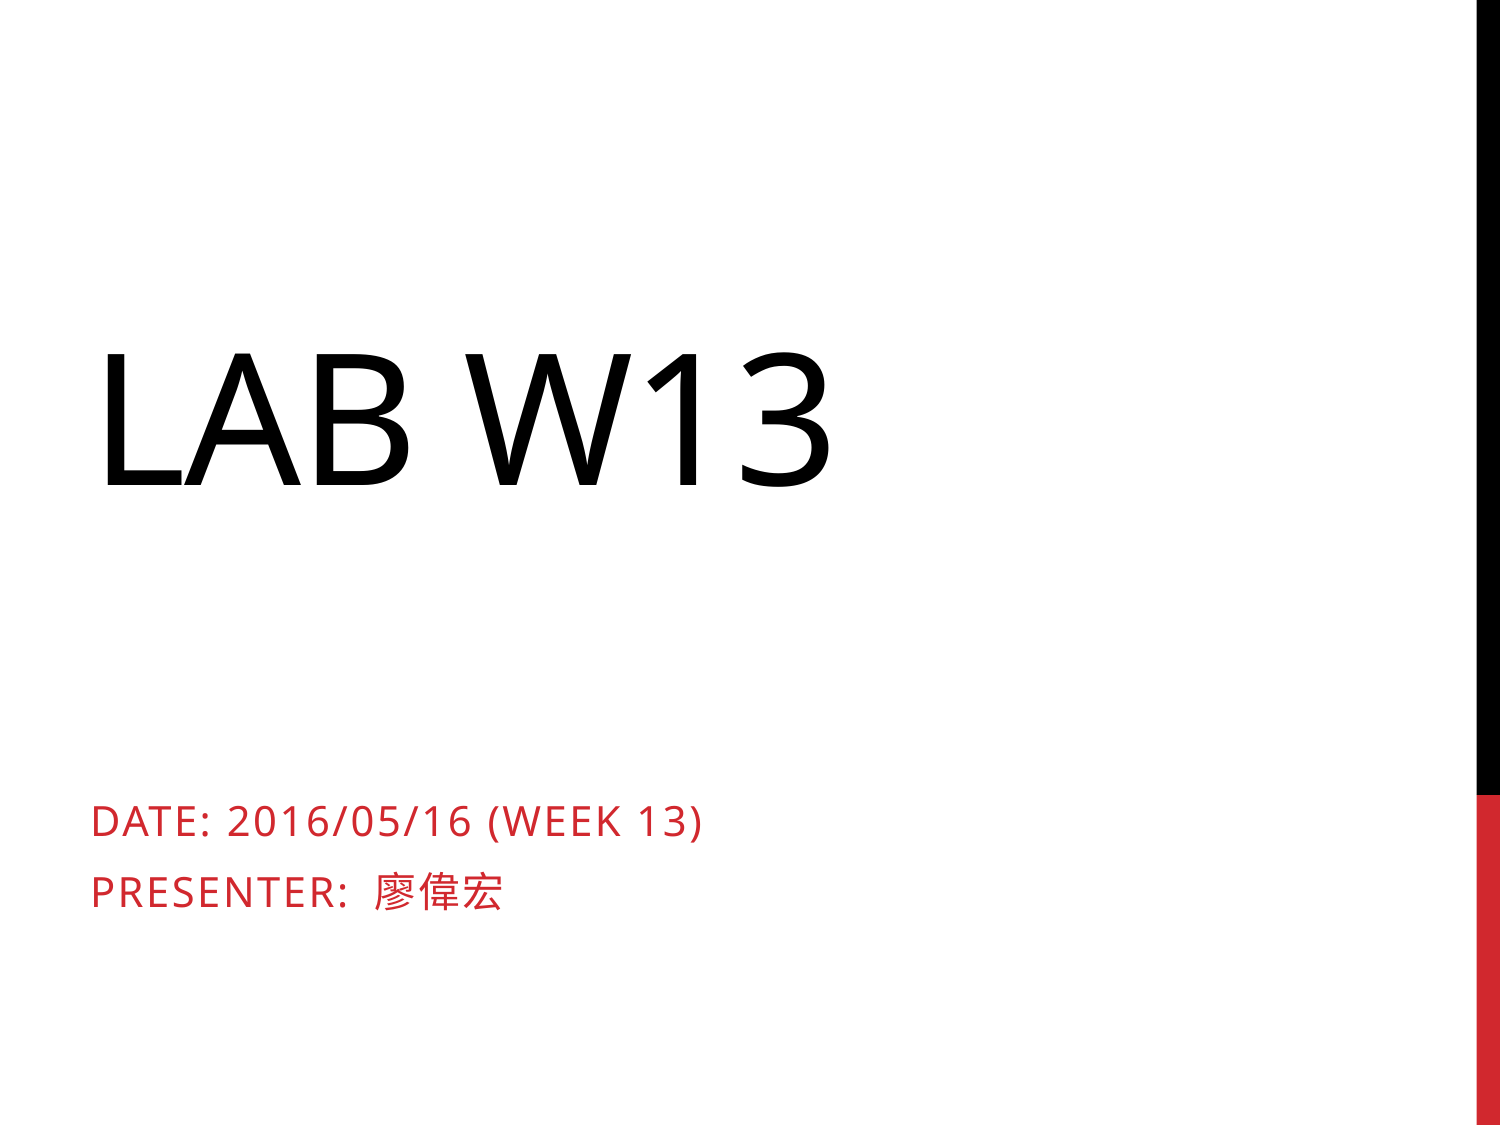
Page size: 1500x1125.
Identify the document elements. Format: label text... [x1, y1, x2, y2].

title Lab W13 [75, 37, 1350, 788]
subtitle Date: 2016/05/16 (week 13) Presenter: 廖偉宏 [75, 787, 1200, 938]
